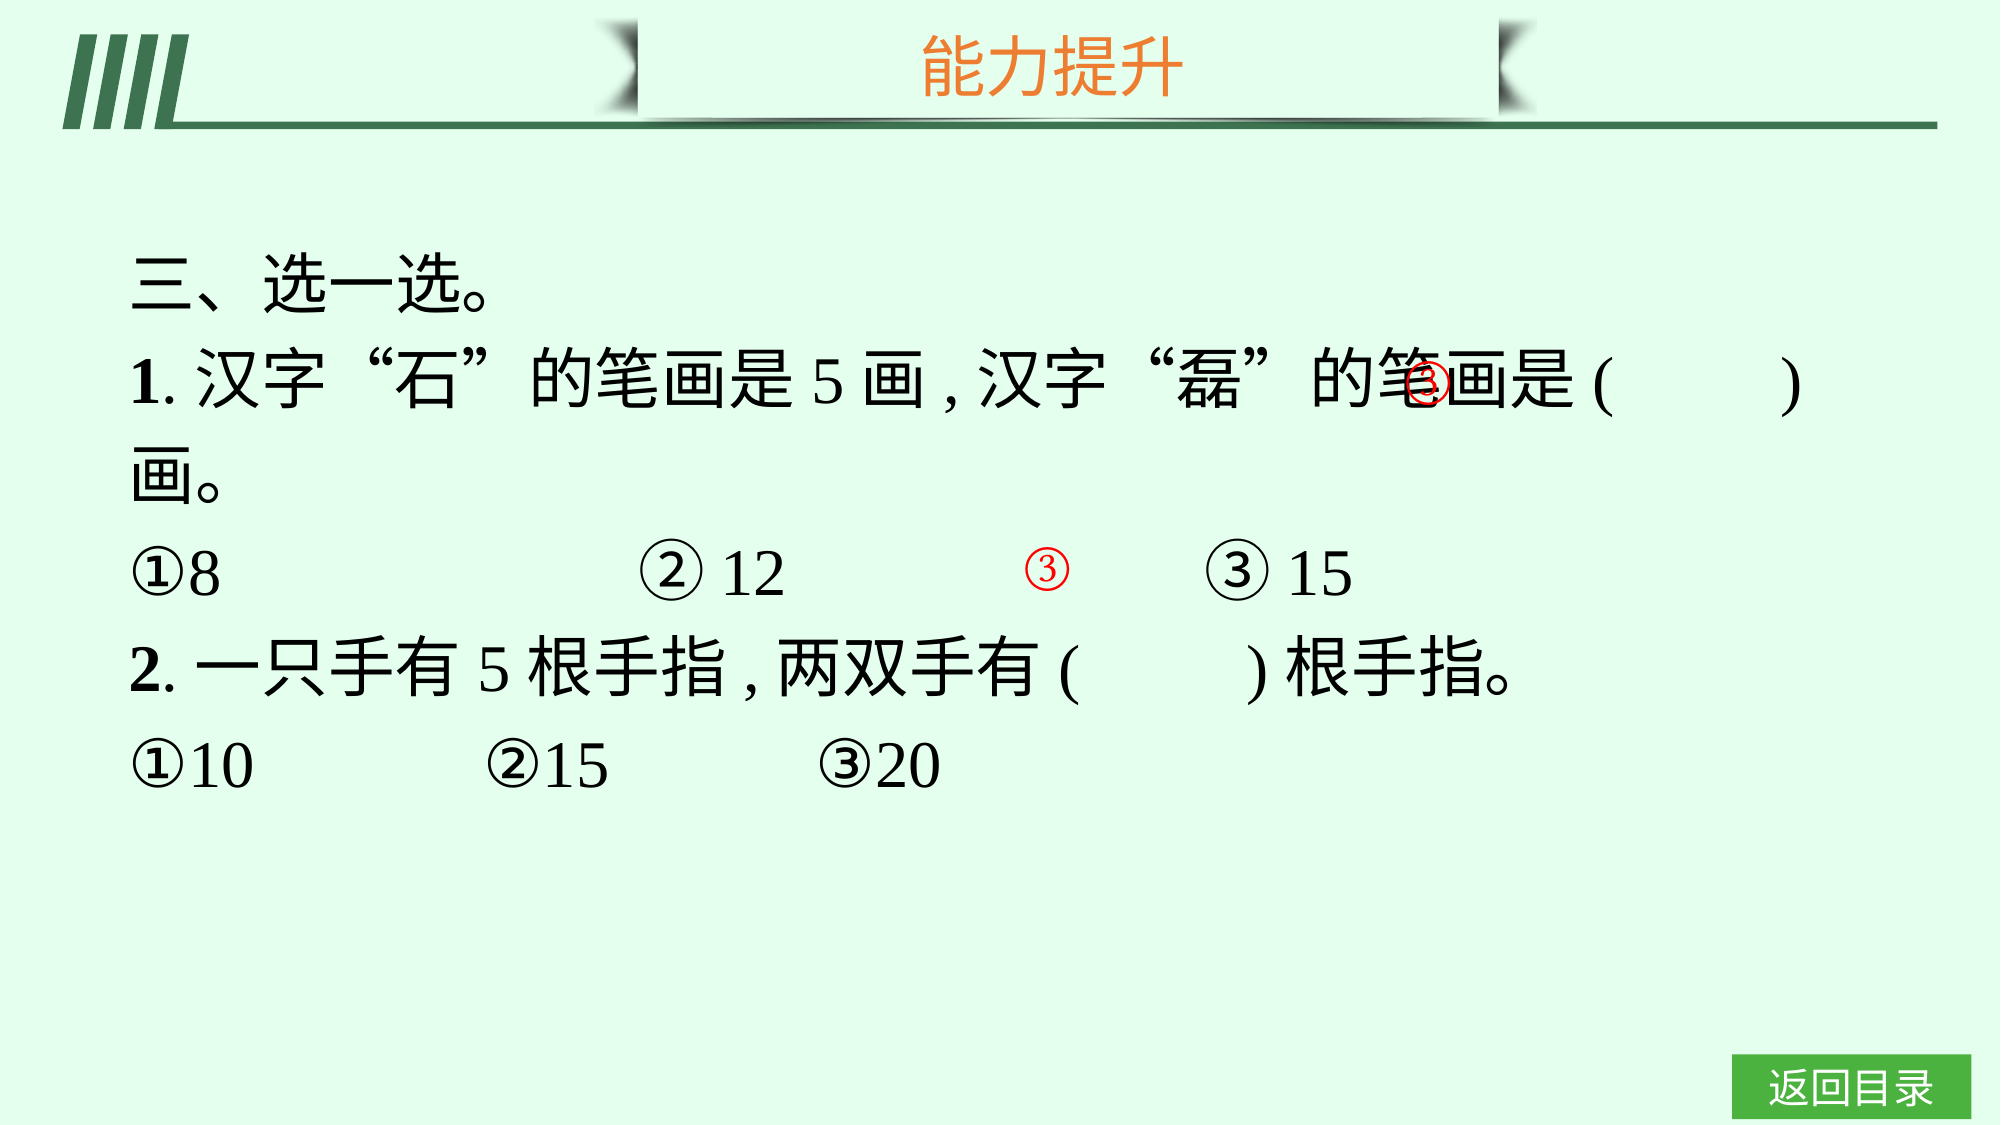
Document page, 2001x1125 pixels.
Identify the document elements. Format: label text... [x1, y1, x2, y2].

text_box 三、选一选。 1.汉字“石”的笔画是5画,汉字“磊”的笔画是( )画。 ①8 ②12 ③15 2.一只手有5根手指,两双手有( )根手指。 ①10 ②15 ③20 [113, 218, 1887, 809]
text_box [62, 34, 1938, 130]
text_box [594, 16, 1537, 127]
text_box ③ [1007, 500, 1089, 611]
text_box ③ [1389, 314, 1470, 426]
